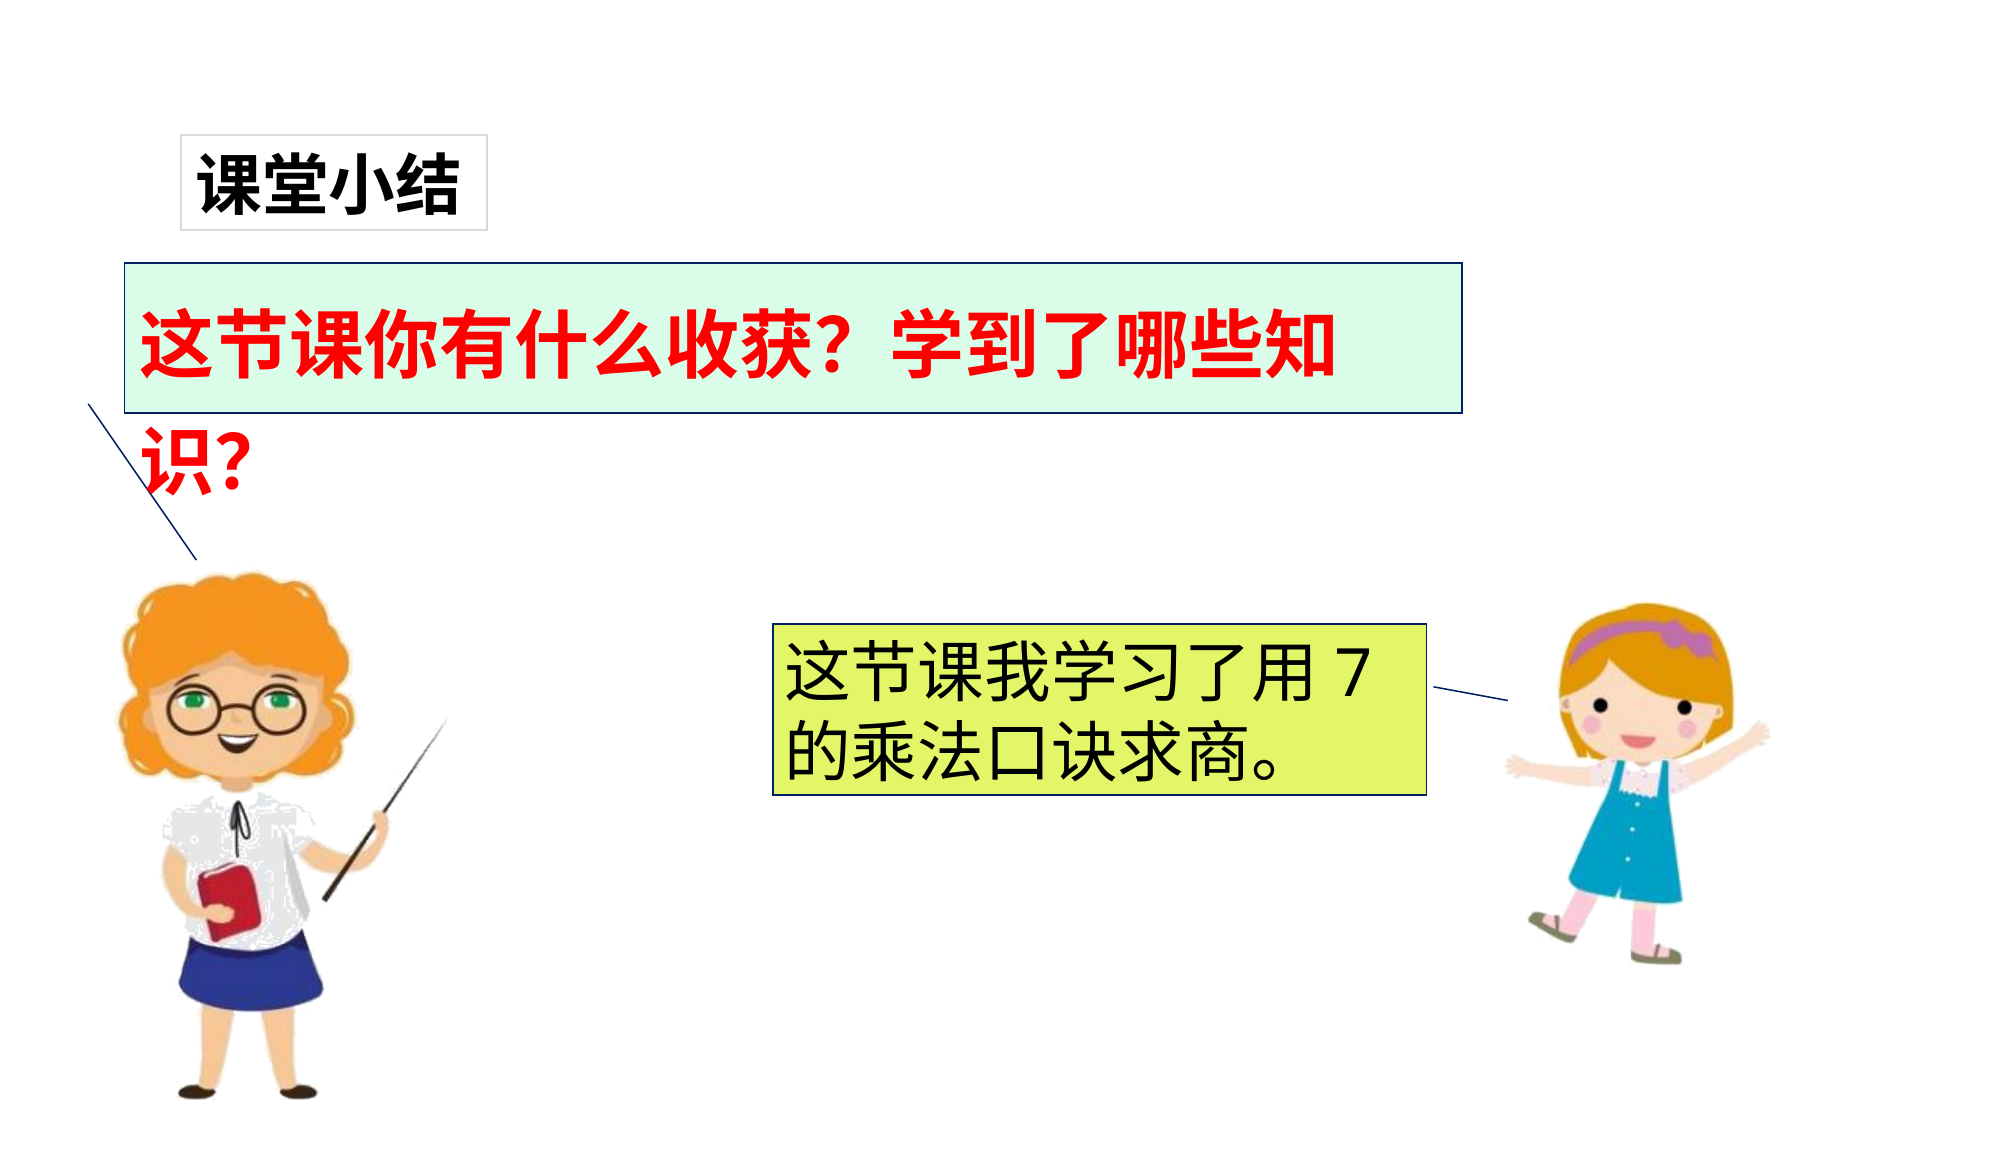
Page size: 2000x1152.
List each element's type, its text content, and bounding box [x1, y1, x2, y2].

picture [97, 563, 450, 1114]
text_box 这节课我学习了用7的乘法口诀求商。 [772, 623, 1427, 796]
text_box 这节课你有什么收获？学到了哪些知识？ [124, 263, 1463, 414]
picture [1462, 563, 1803, 978]
text_box 课堂小结 [180, 135, 488, 230]
